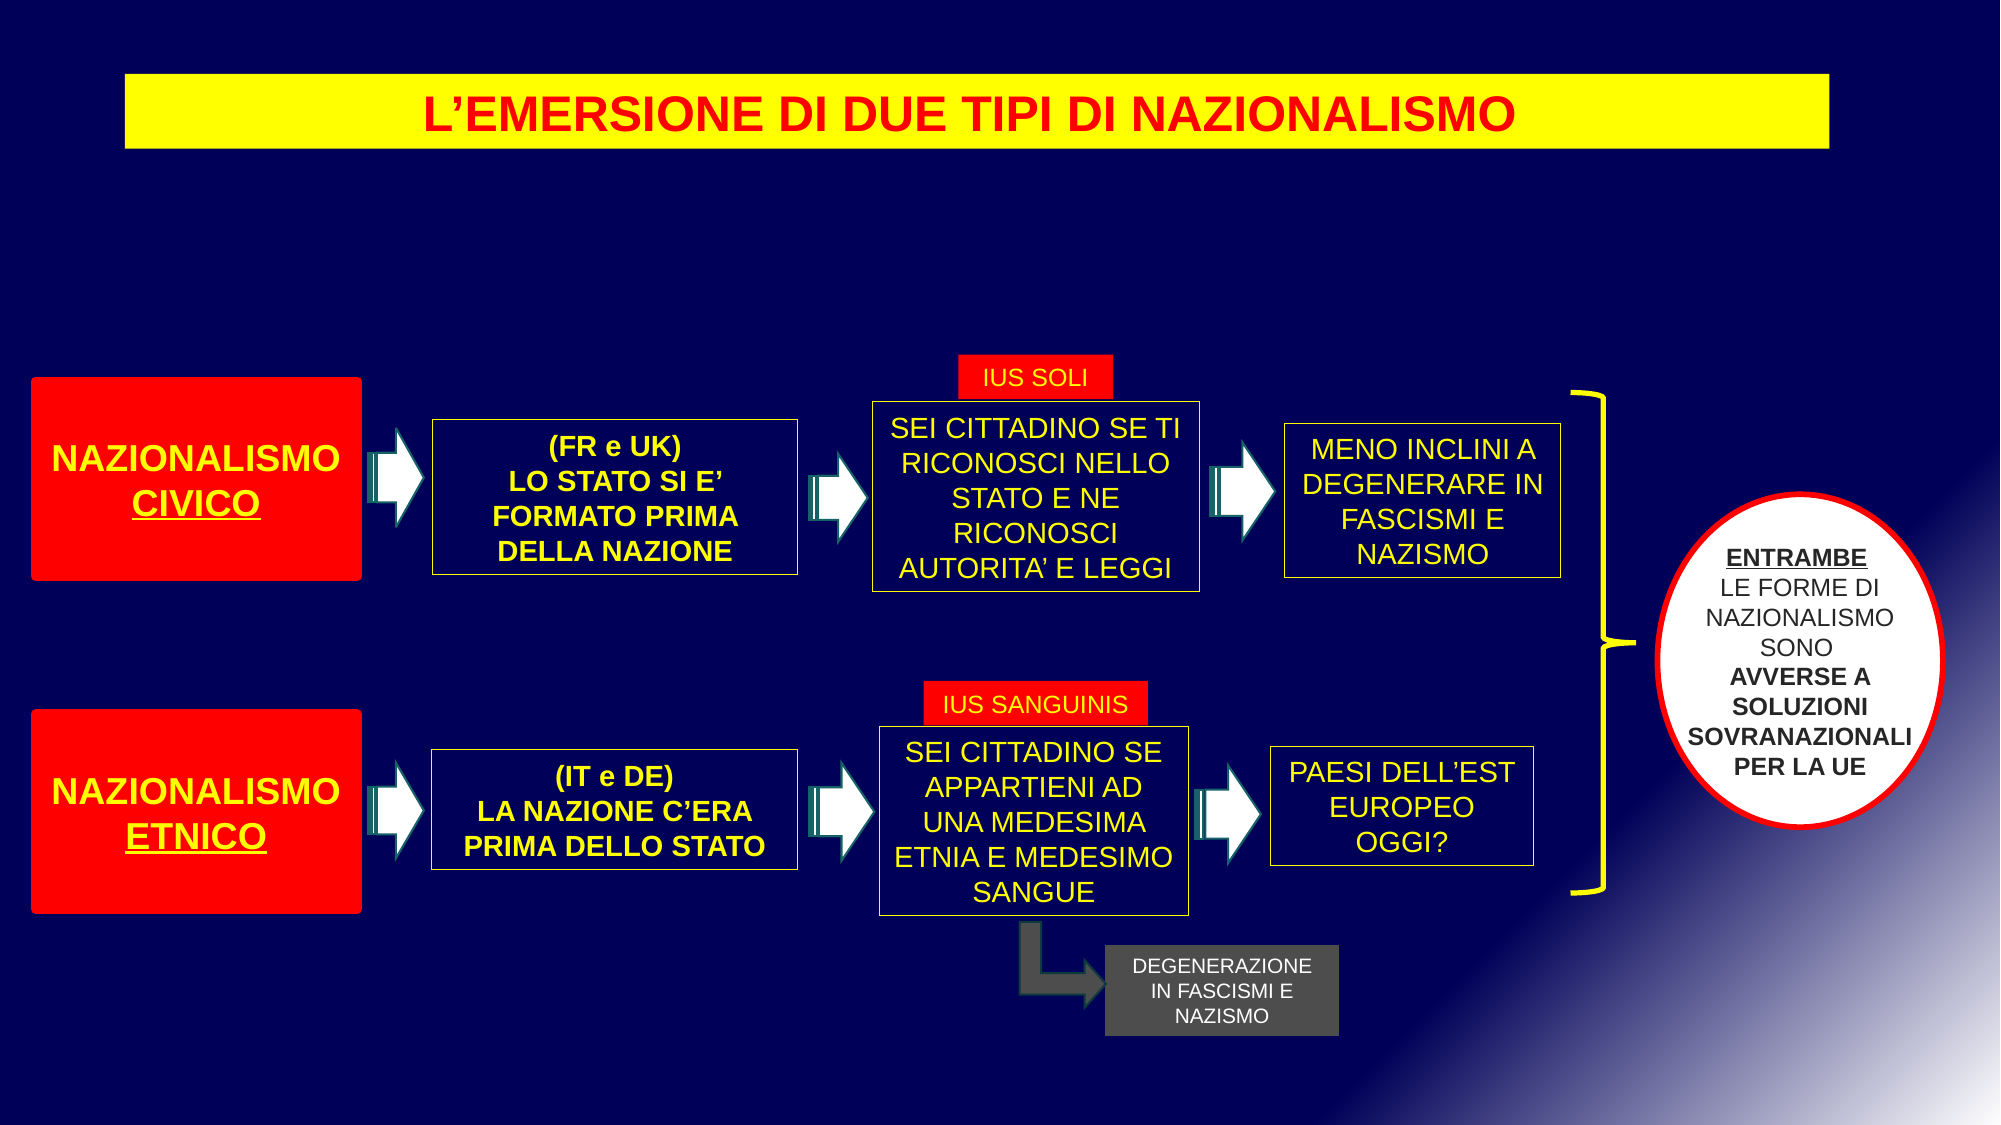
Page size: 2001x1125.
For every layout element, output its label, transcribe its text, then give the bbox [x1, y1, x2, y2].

text_box IUS SOLI [958, 354, 1114, 400]
text_box [1209, 439, 1277, 544]
text_box NAZIONALISMO ETNICO [35, 714, 358, 910]
text_box [367, 427, 426, 528]
text_box [1707, 493, 1894, 533]
text_box (FR e UK) LO STATO SI E’ FORMATO PRIMA DELLA NAZIONE [432, 419, 798, 575]
text_box [808, 759, 876, 865]
text_box NAZIONALISMO CIVICO [35, 381, 358, 577]
text_box PAESI DELL’EST EUROPEO OGGI? [1270, 746, 1534, 866]
text_box SEI CITTADINO SE APPARTIENI AD UNA MEDESIMA ETNIA E MEDESIMO SANGUE [879, 726, 1189, 916]
text_box [1570, 392, 1637, 894]
text_box [1656, 587, 1671, 735]
text_box SEI CITTADINO SE TI RICONOSCI NELLO STATO E NE RICONOSCI AUTORITA’ E LEGGI [872, 401, 1200, 592]
text_box [1194, 761, 1263, 867]
text_box ENTRAMBE LE FORME DI NAZIONALISMO SONO AVVERSE A SOLUZIONI SOVRANAZIONALI PER LA UE [1671, 533, 1930, 789]
text_box (IT e DE) LA NAZIONE C’ERA PRIMA DELLO STATO [431, 749, 798, 870]
text_box MENO INCLINI A DEGENERARE IN FASCISMI E NAZISMO [1284, 423, 1561, 578]
text_box [808, 450, 870, 546]
text_box DEGENERAZIONE IN FASCISMI E NAZISMO [1105, 945, 1339, 1036]
text_box IUS SANGUINIS [923, 680, 1148, 726]
text_box [1018, 920, 1108, 1011]
text_box [1930, 588, 1944, 733]
text_box [367, 758, 426, 863]
text_box L’EMERSIONE DI DUE TIPI DI NAZIONALISMO [124, 73, 1830, 149]
text_box [1707, 789, 1893, 829]
